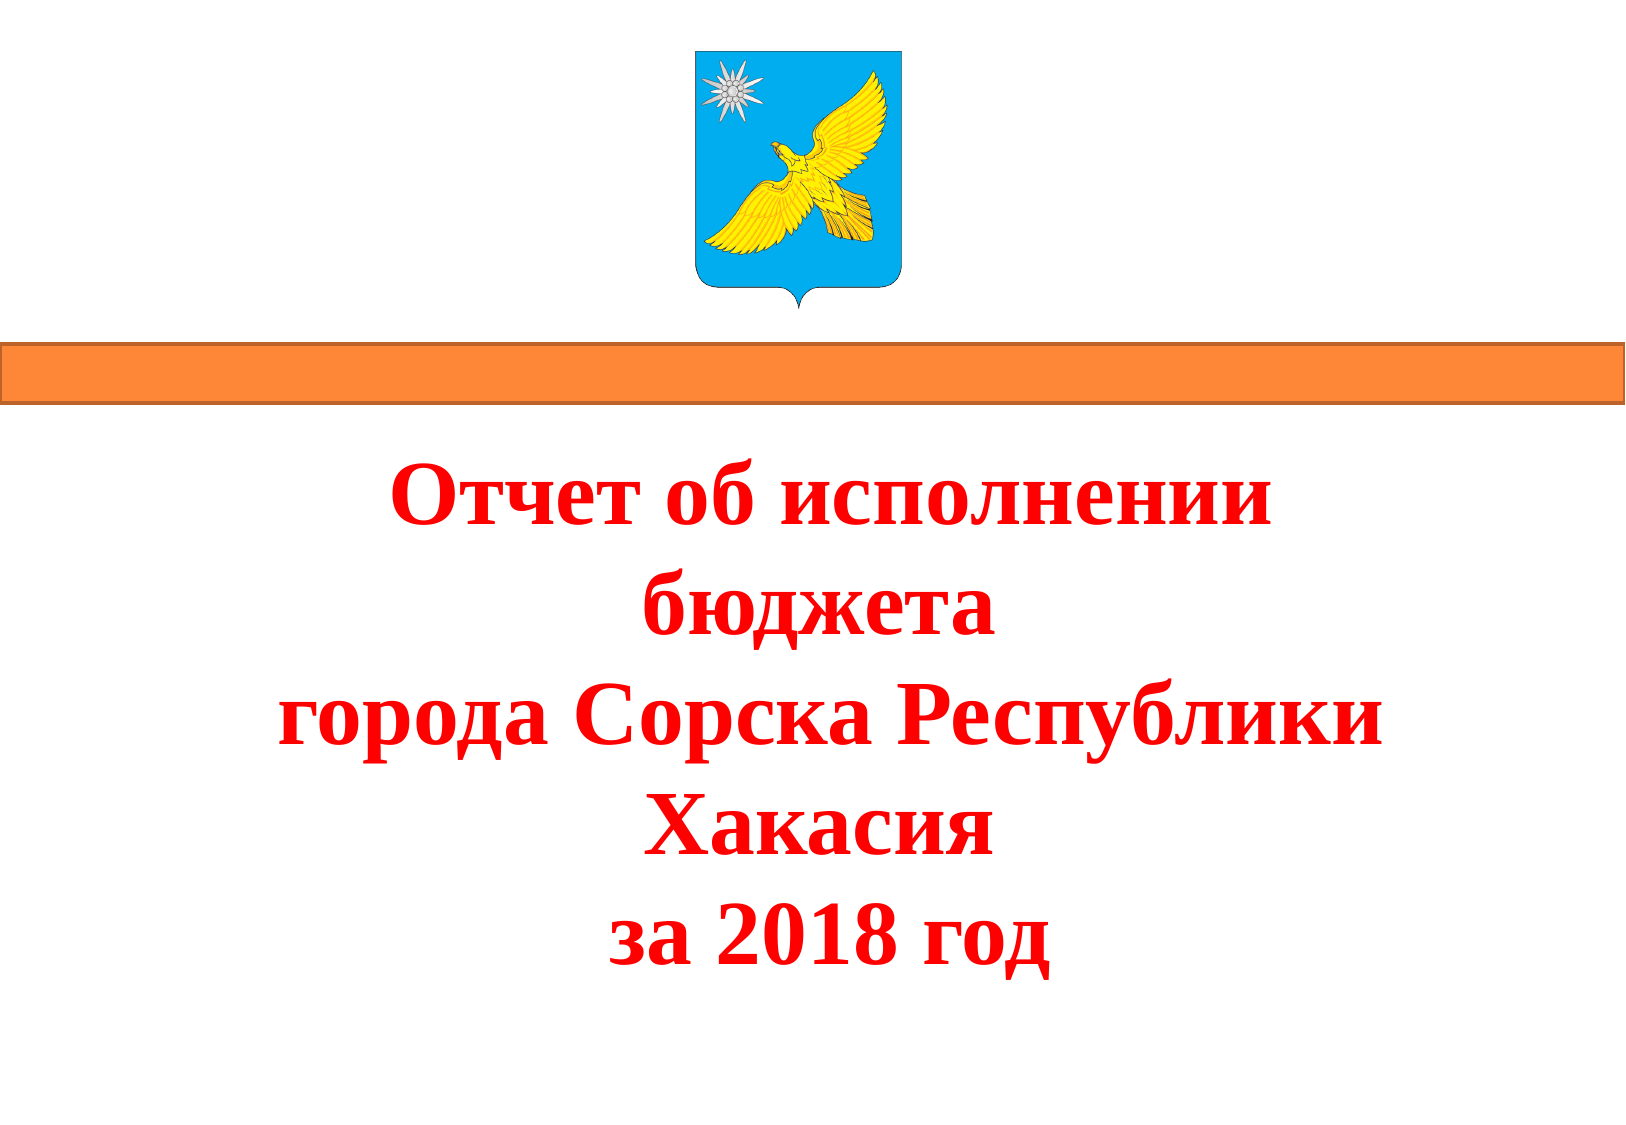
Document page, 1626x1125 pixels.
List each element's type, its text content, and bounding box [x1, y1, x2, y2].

text_box [0, 342, 1625, 405]
title Отчет об исполнении бюджета города Сорска Республики Хакасия за 2018 год [208, 575, 1454, 991]
picture [694, 50, 903, 310]
